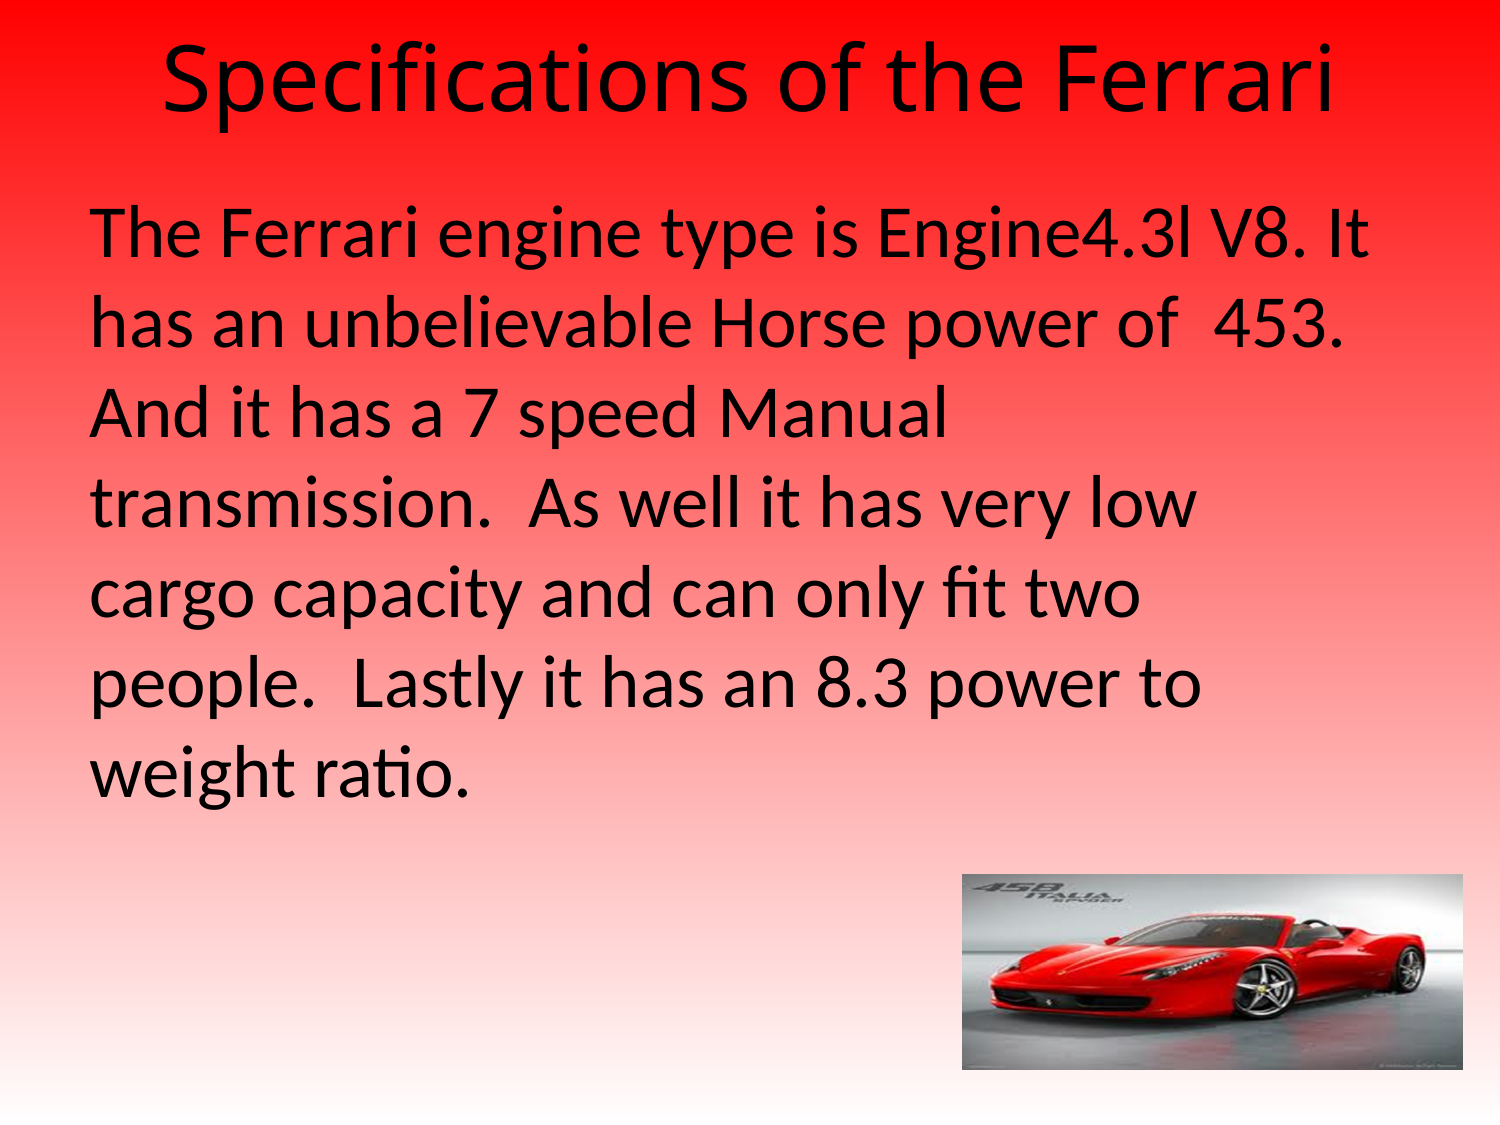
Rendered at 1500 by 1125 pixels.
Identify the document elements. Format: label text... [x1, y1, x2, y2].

text_box The Ferrari engine type is Engine4.3l V8. It has an unbelievable Horse power of 453. And it has a 7 speed Manual transmission. As well it has very low cargo capacity and can only fit two people. Lastly it has an 8.3 power to weight ratio. [75, 174, 1388, 820]
picture [962, 874, 1463, 1070]
text_box Specifications of the Ferrari [12, 12, 1488, 138]
